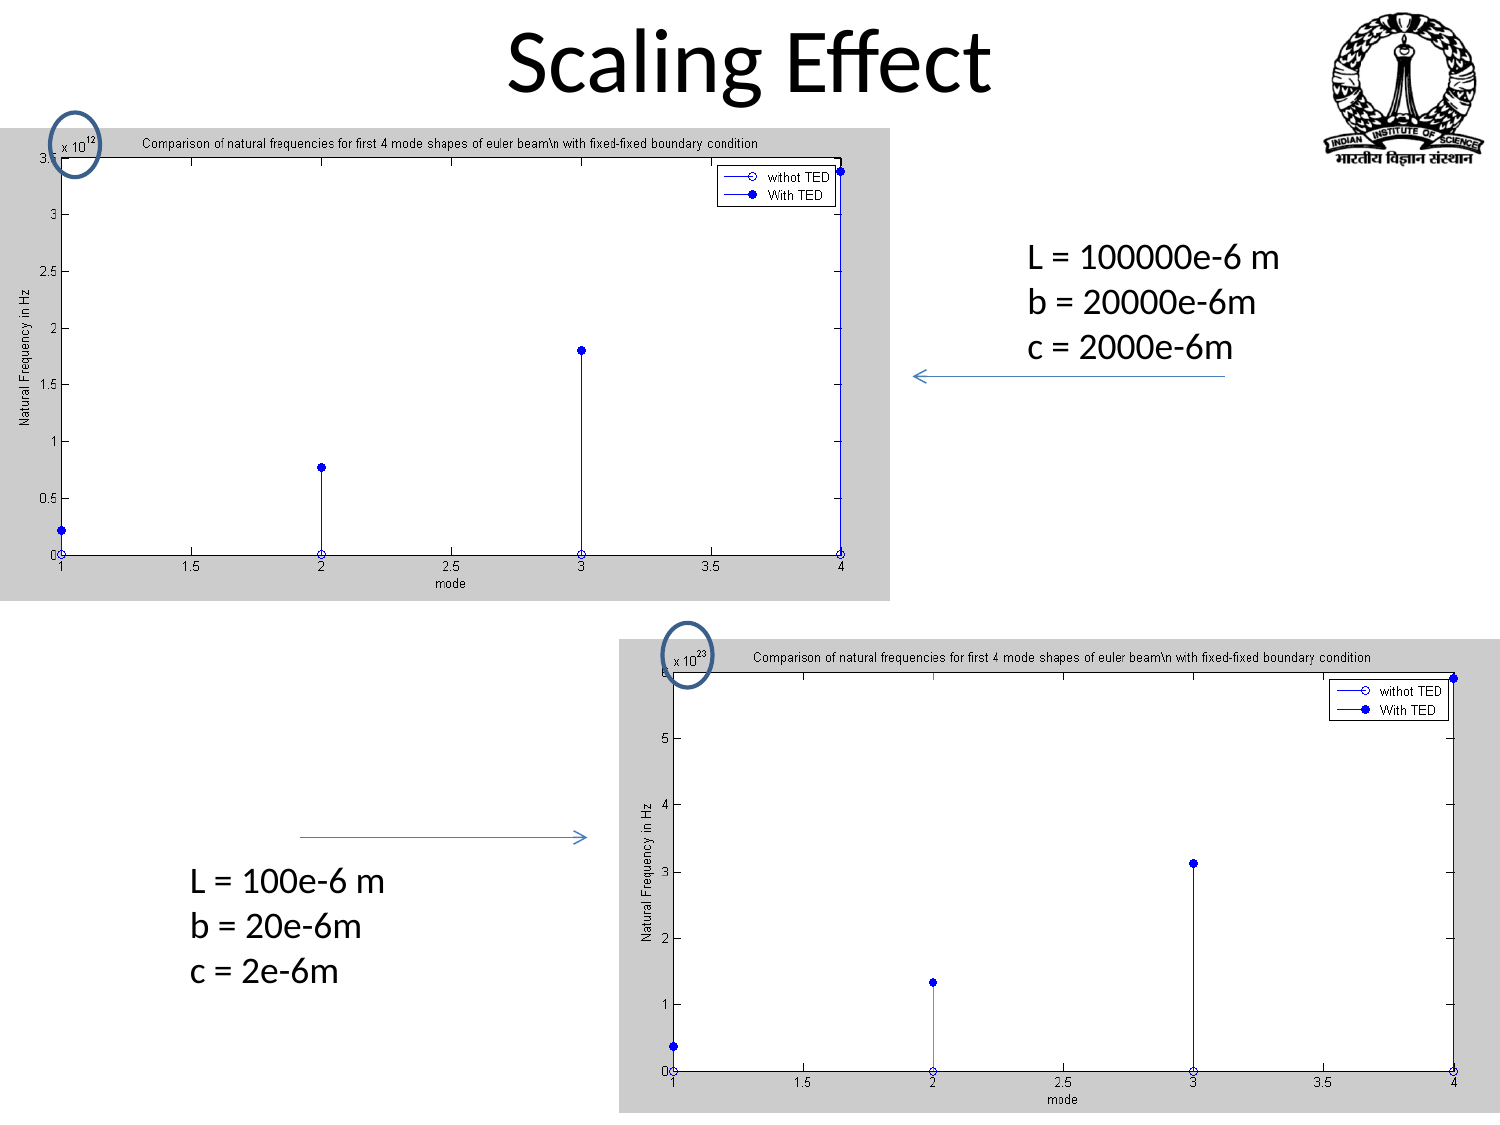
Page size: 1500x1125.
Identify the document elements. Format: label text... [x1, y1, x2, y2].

text_box [663, 620, 711, 638]
text_box [52, 110, 98, 126]
title Scaling Effect [75, 0, 1308, 150]
text_box L = 100e-6 m b = 20e-6m c = 2e-6m [174, 848, 513, 999]
text_box L = 100000e-6 m b = 20000e-6m c = 2000e-6m [1012, 224, 1350, 375]
picture [1311, 0, 1500, 178]
picture [0, 128, 891, 602]
picture [618, 639, 1500, 1113]
